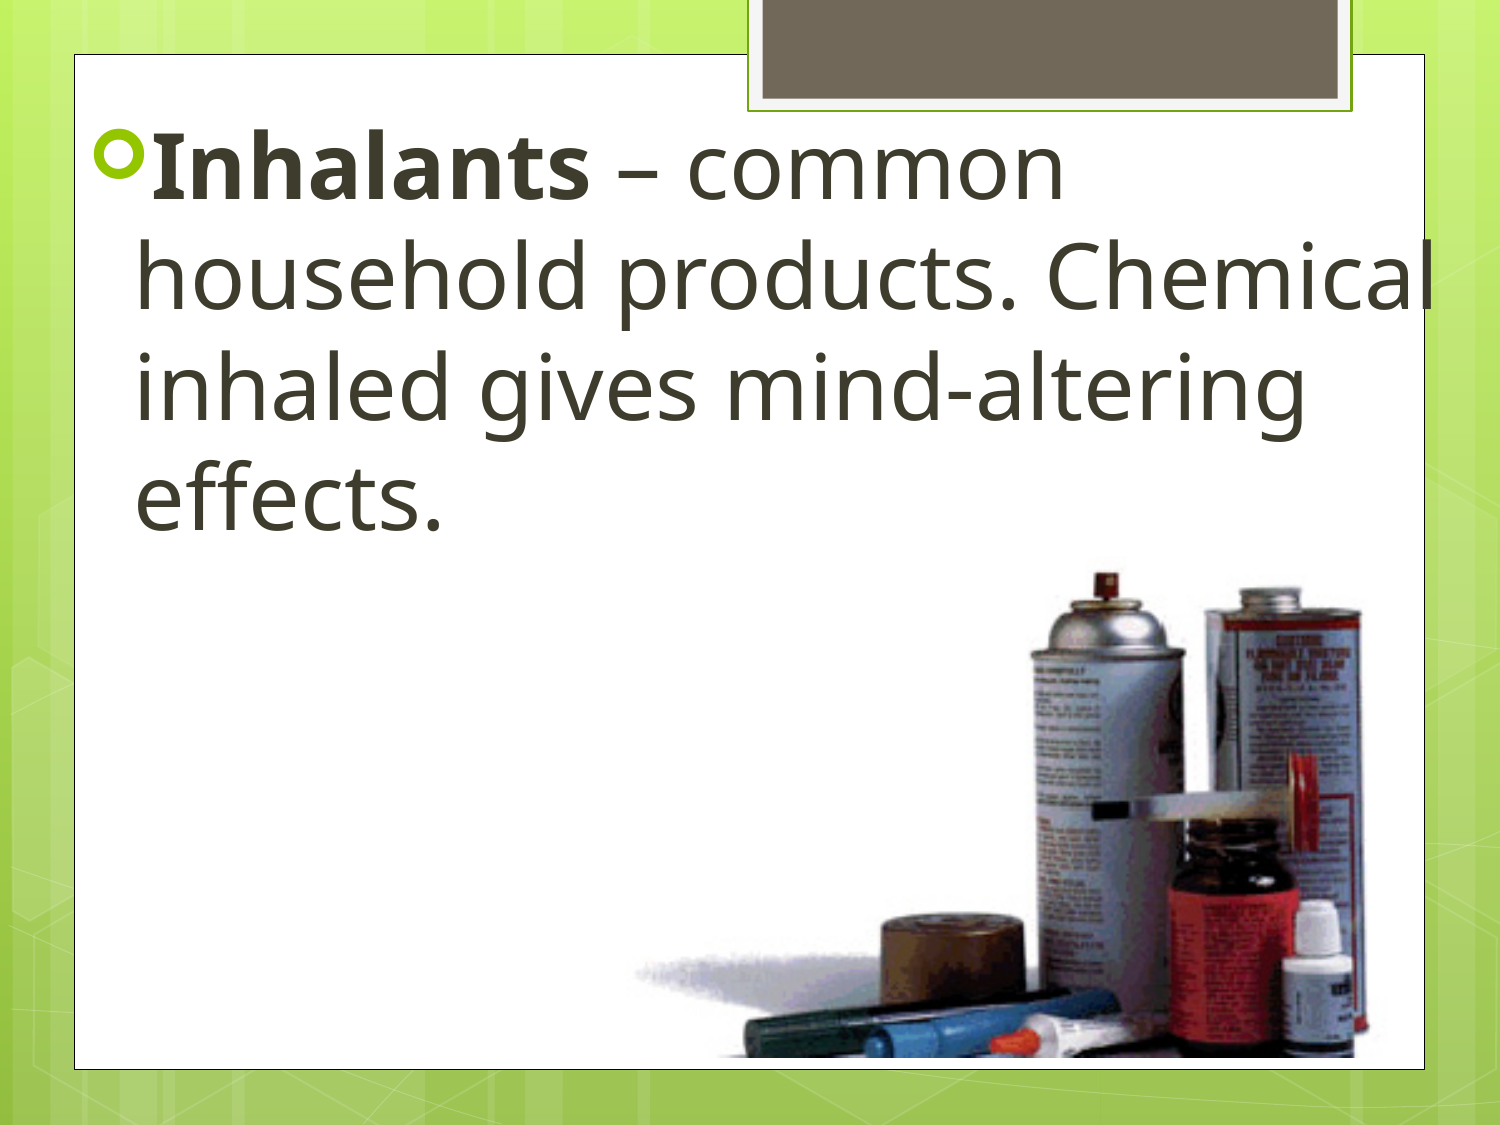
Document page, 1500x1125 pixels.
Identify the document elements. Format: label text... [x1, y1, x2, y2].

list Inhalants – common household products. Chemical inhaled gives mind-altering effects. [62, 100, 1464, 1014]
picture [625, 556, 1390, 1058]
